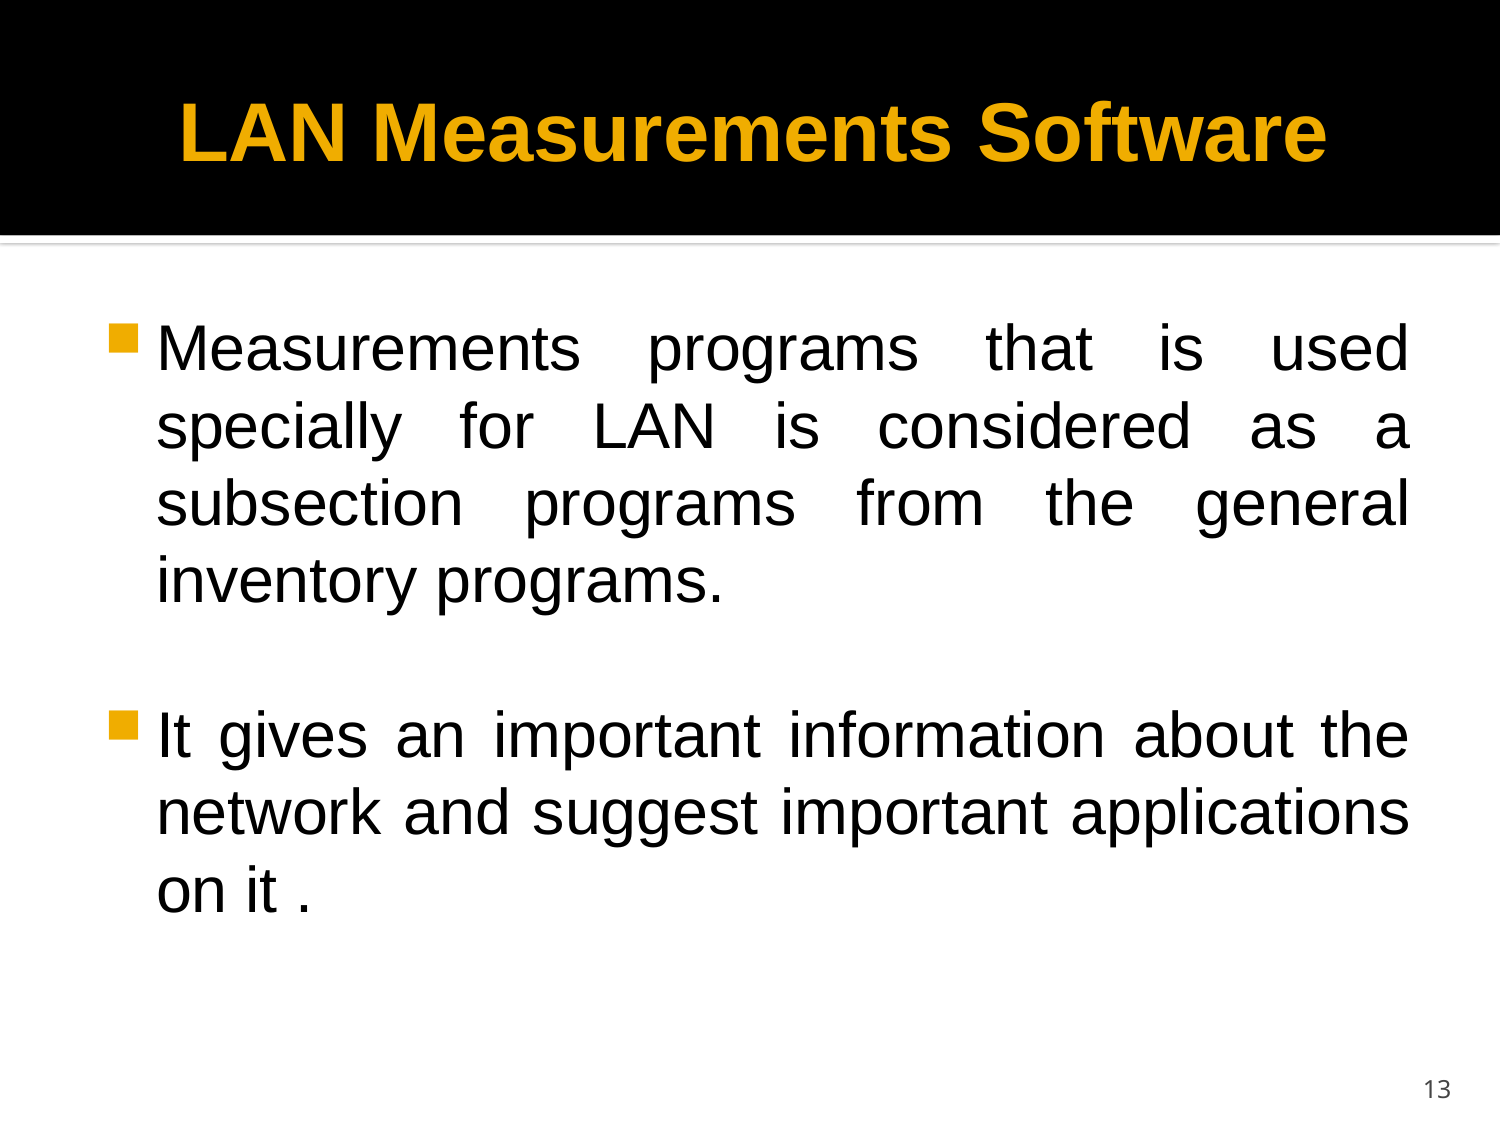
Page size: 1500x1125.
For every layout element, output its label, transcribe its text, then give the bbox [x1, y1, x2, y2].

list Measurements programs that is used specially for LAN is considered as a subsection programs from the general inventory programs. It gives an important information about the network and suggest important applications on it . [75, 291, 1425, 1050]
slide_number 13 [1345, 1062, 1467, 1108]
title LAN Measurements Software [75, 25, 1425, 231]
